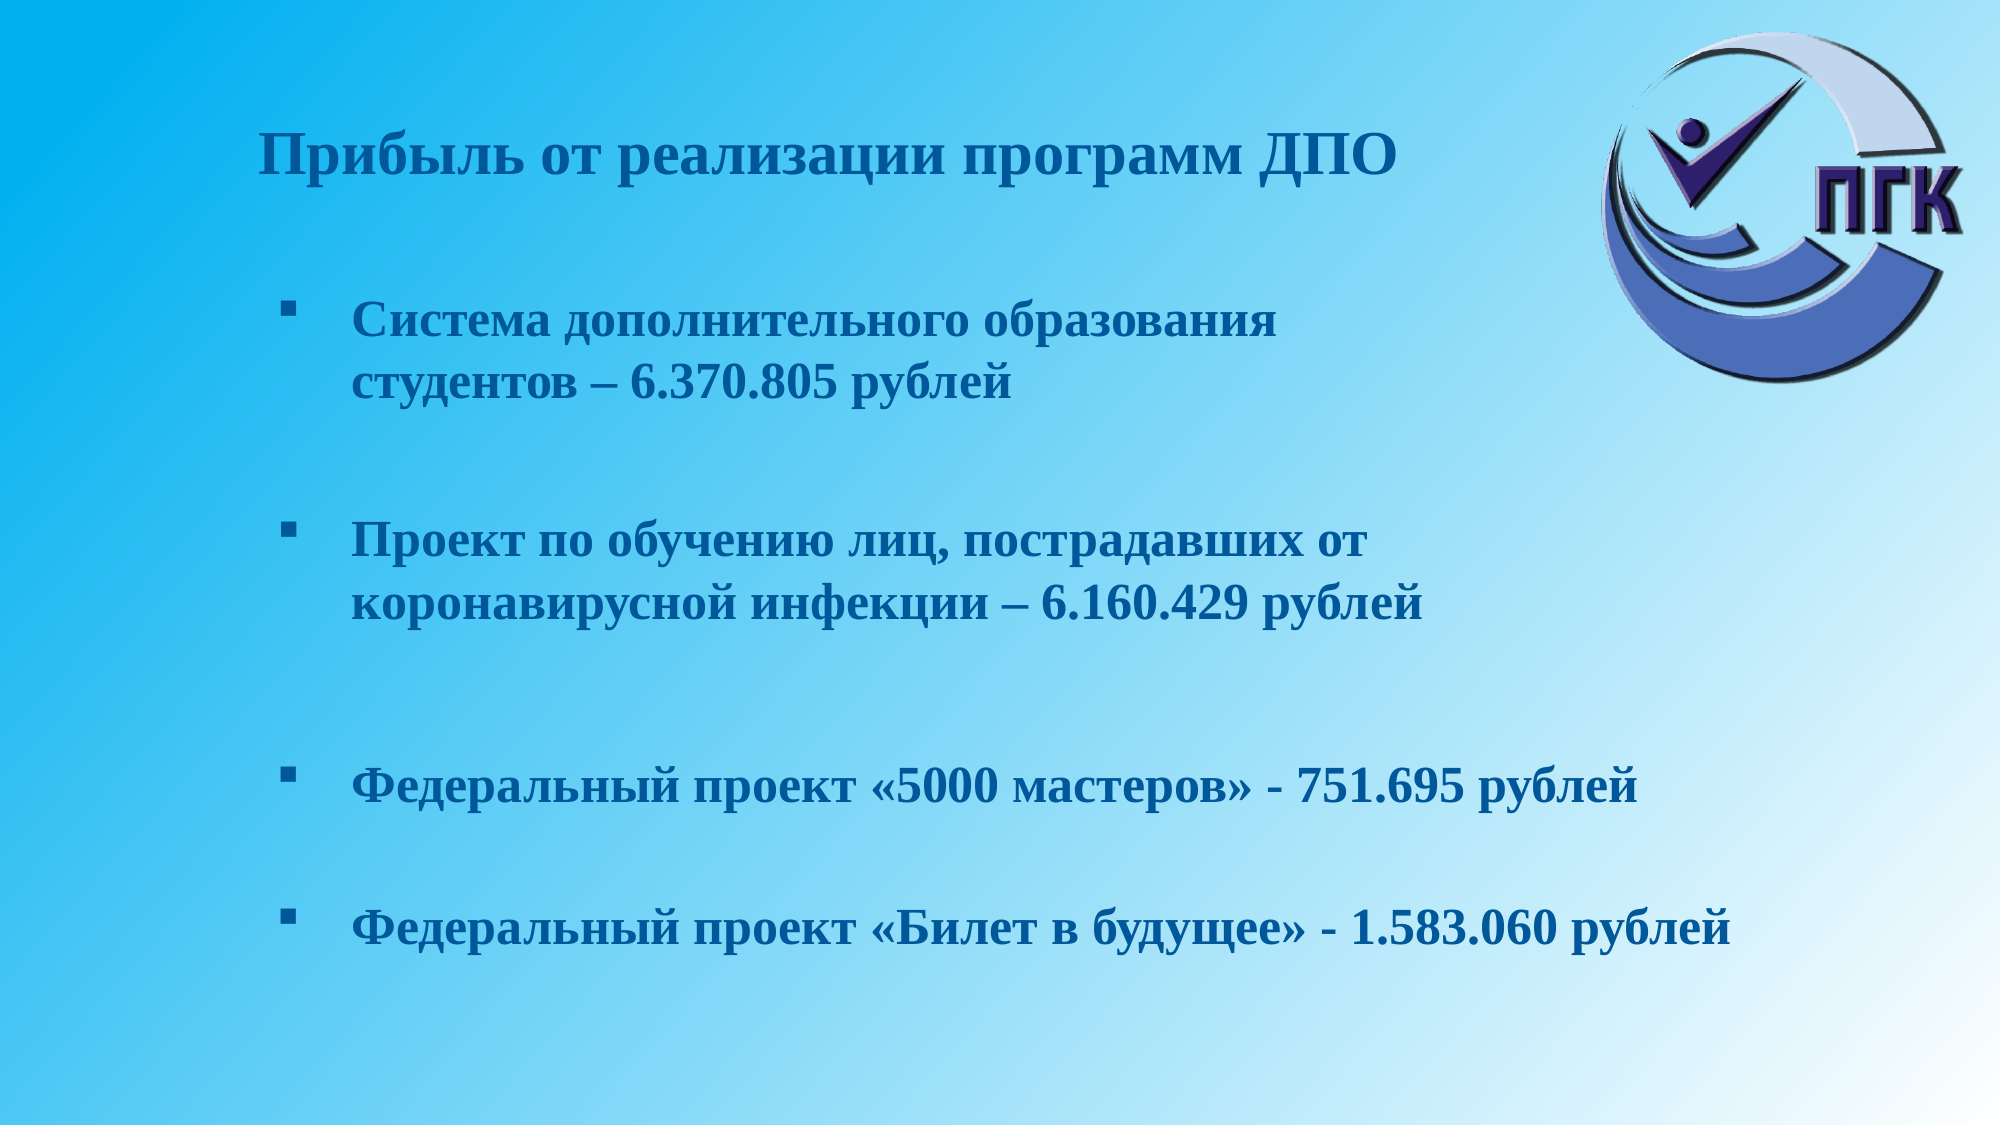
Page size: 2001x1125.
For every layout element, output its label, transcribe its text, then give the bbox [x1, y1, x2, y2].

text_box Федеральный проект «5000 мастеров» - 751.695 рублей [261, 742, 1700, 820]
text_box Федеральный проект «Билет в будущее» - 1.583.060 рублей [261, 884, 1815, 963]
text_box Система дополнительного образования студентов – 6.370.805 рублей [261, 276, 1511, 417]
text_box Проект по обучению лиц, пострадавших от коронавирусной инфекции – 6.160.429 рублей [262, 497, 1539, 637]
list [1588, 15, 1974, 401]
text_box Прибыль от реализации программ ДПО [243, 104, 1529, 270]
